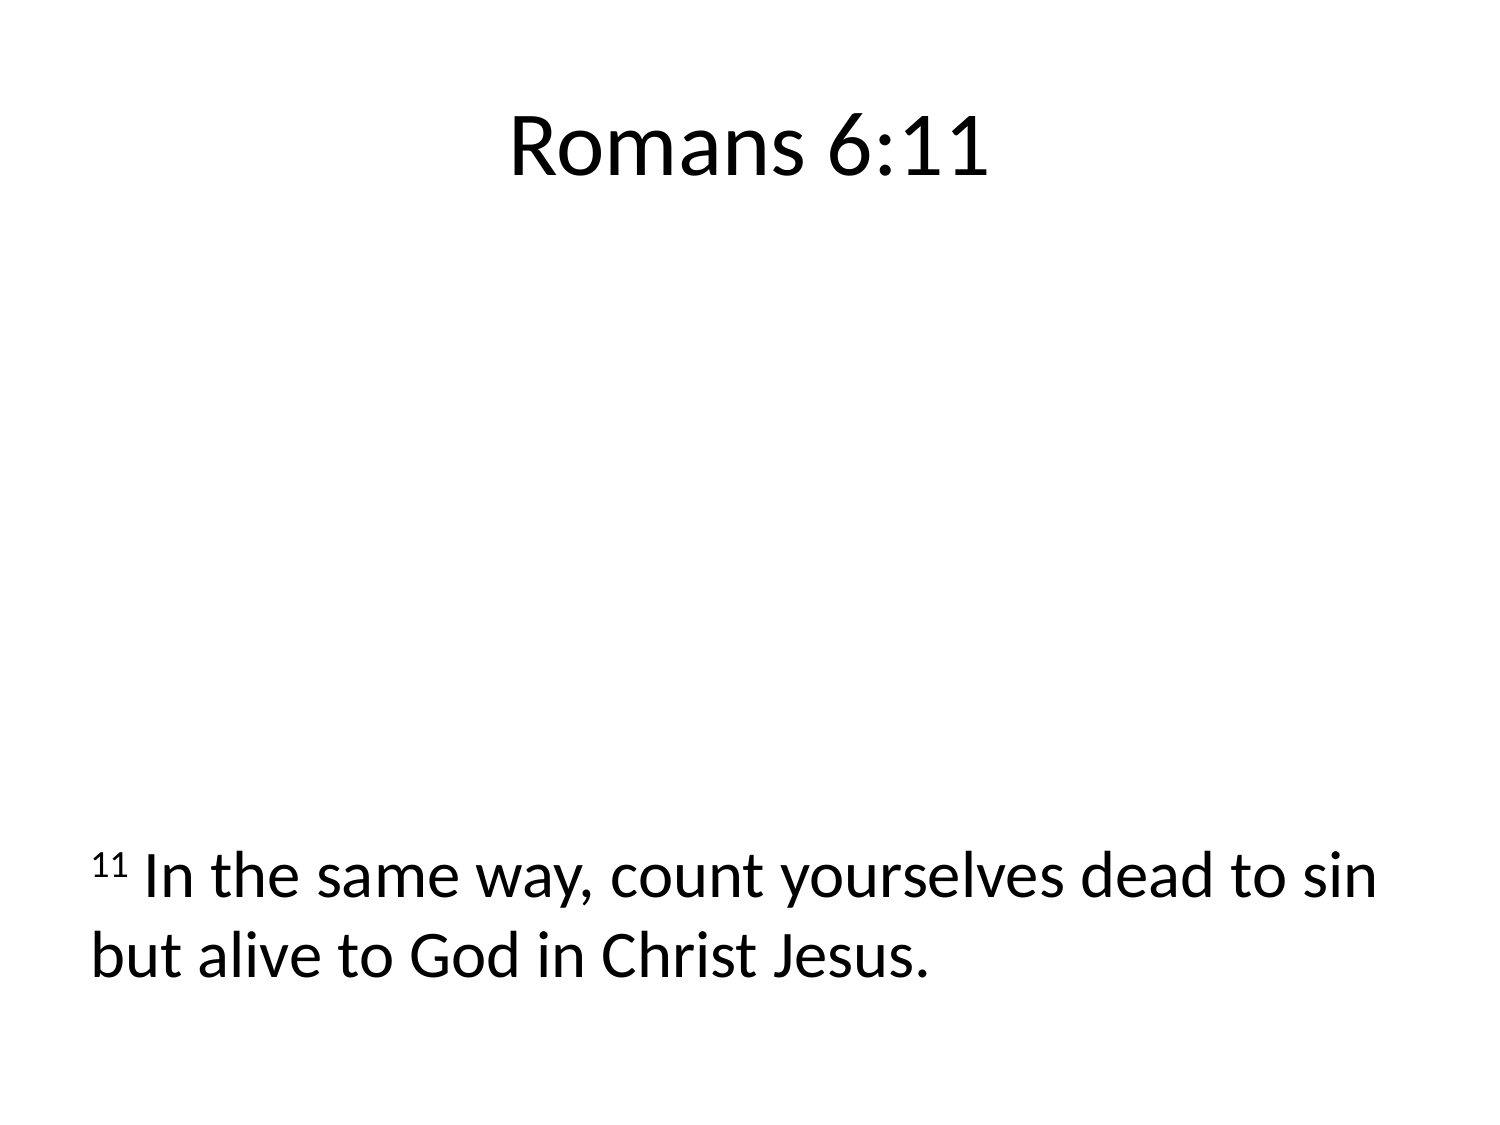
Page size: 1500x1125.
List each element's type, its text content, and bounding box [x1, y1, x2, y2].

title Romans 6:11 [75, 45, 1425, 233]
list 11 In the same way, count yourselves dead to sin but alive to God in Christ Jesus. [75, 262, 1425, 1005]
